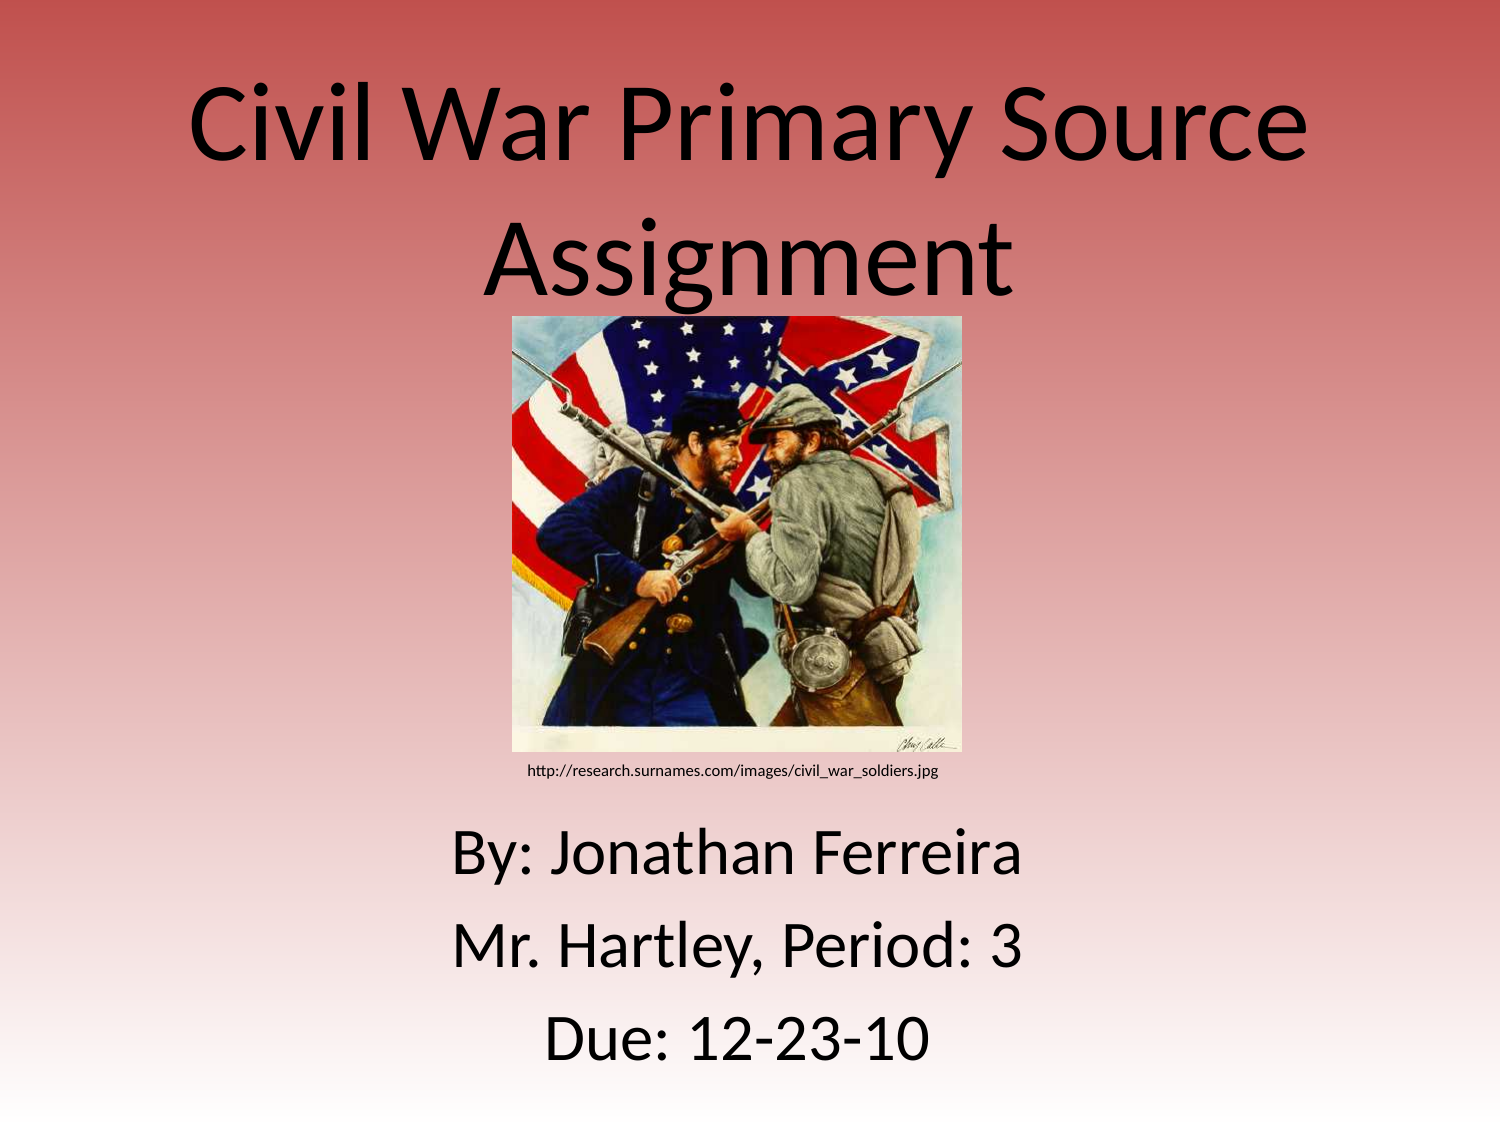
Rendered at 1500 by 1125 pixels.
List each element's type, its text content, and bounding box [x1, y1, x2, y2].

text_box http://research.surnames.com/images/civil_war_soldiers.jpg [512, 758, 962, 788]
subtitle By: Jonathan Ferreira Mr. Hartley, Period: 3 Due: 12-23-10 [212, 800, 1263, 1088]
picture [512, 315, 962, 752]
title Civil War Primary Source Assignment [112, 62, 1388, 304]
